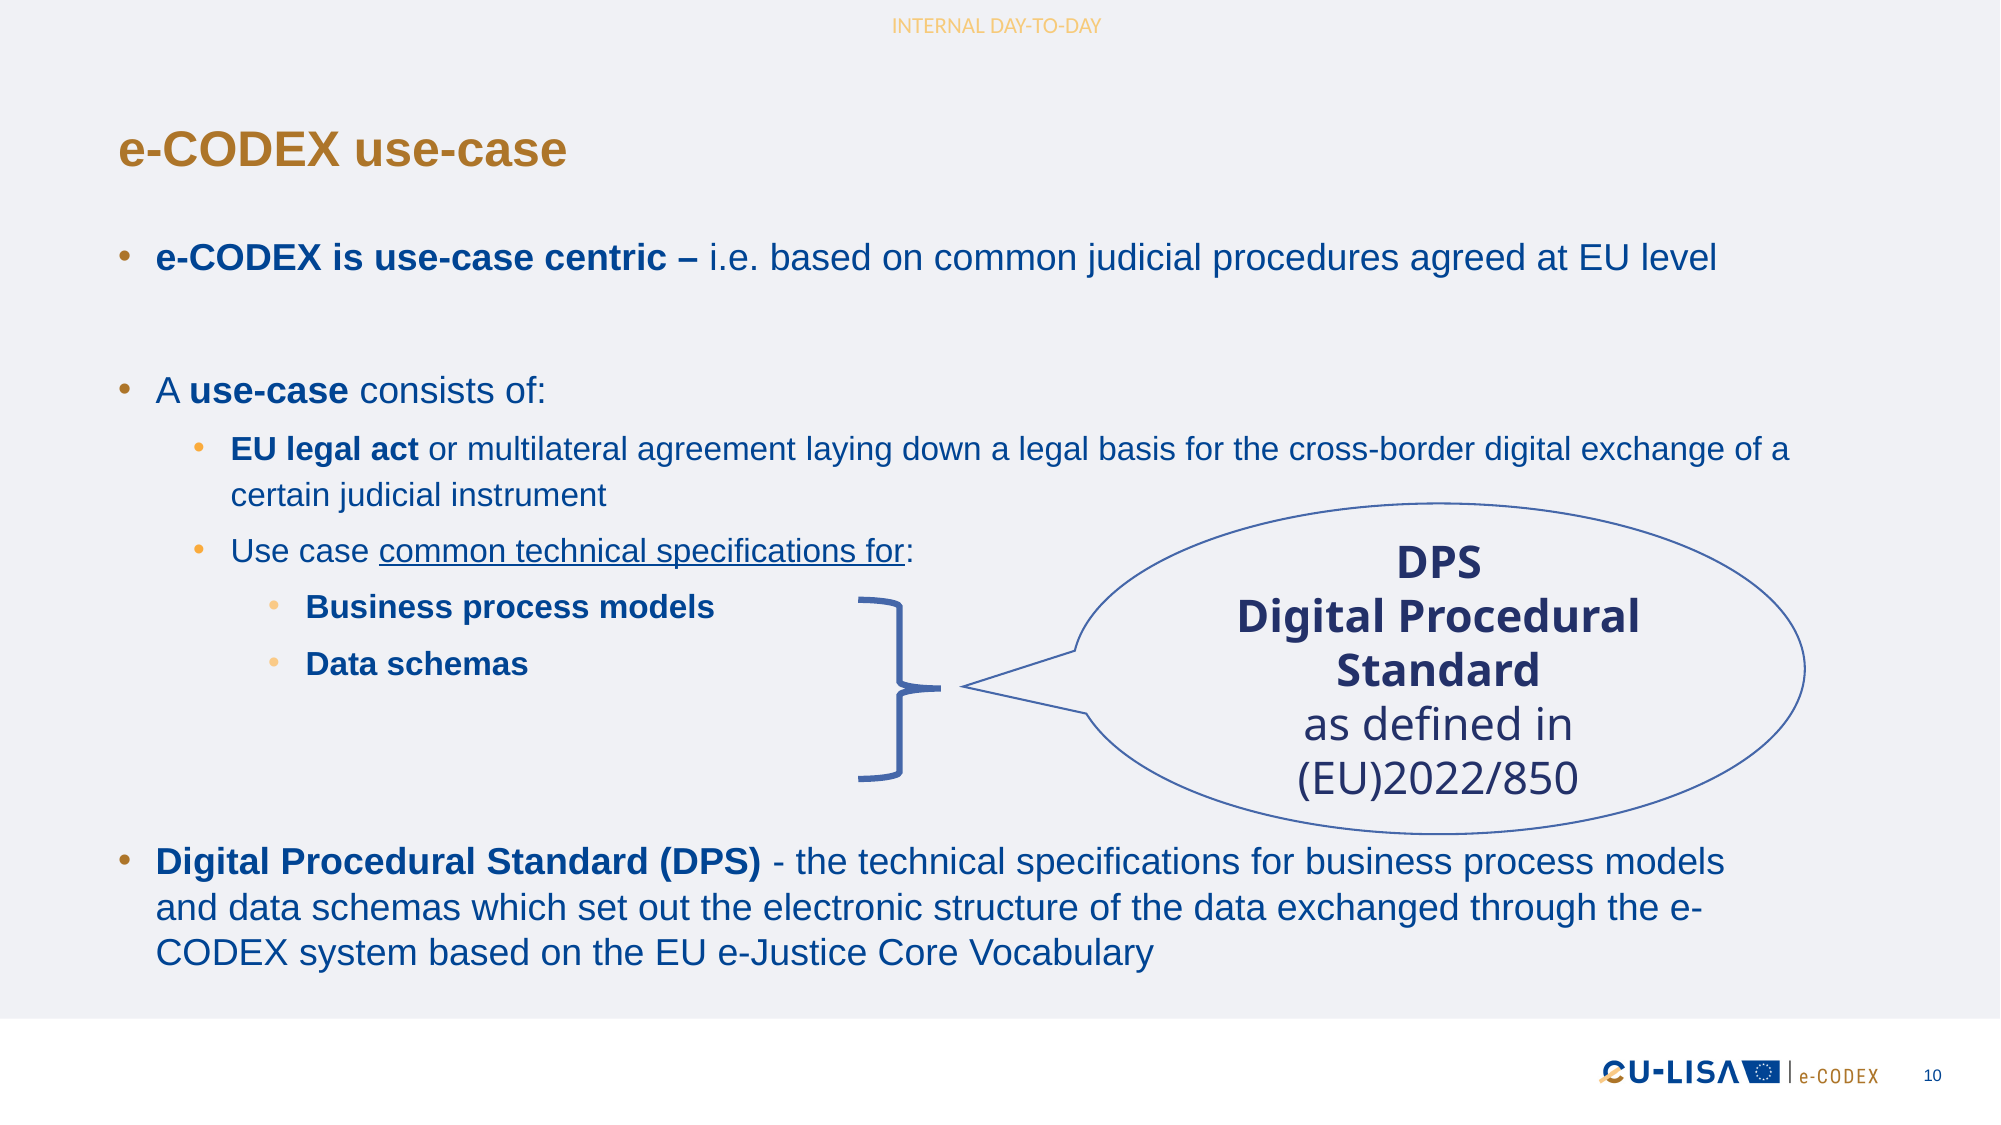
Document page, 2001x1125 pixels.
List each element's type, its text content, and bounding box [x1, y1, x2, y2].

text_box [858, 503, 1805, 835]
picture [1593, 1055, 1862, 1089]
title e-CODEX use-case [118, 118, 1758, 177]
list e-CODEX is use-case centric – i.e. based on common judicial procedures agreed at EU level A use-case consists of: EU legal act or multilateral agreement laying down a legal basis for the cross-border digital exchange of a certain judicial instrument Use case common technical specifications for: Business process models Data schemas Digital Procedural Standard (DPS) - the technical specifications for business process models and data schemas which set out the electronic structure of the data exchanged through the e-CODEX system based on the EU e-Justice Core Vocabulary [118, 231, 1792, 1045]
slide_number 10 [1862, 1044, 1957, 1107]
